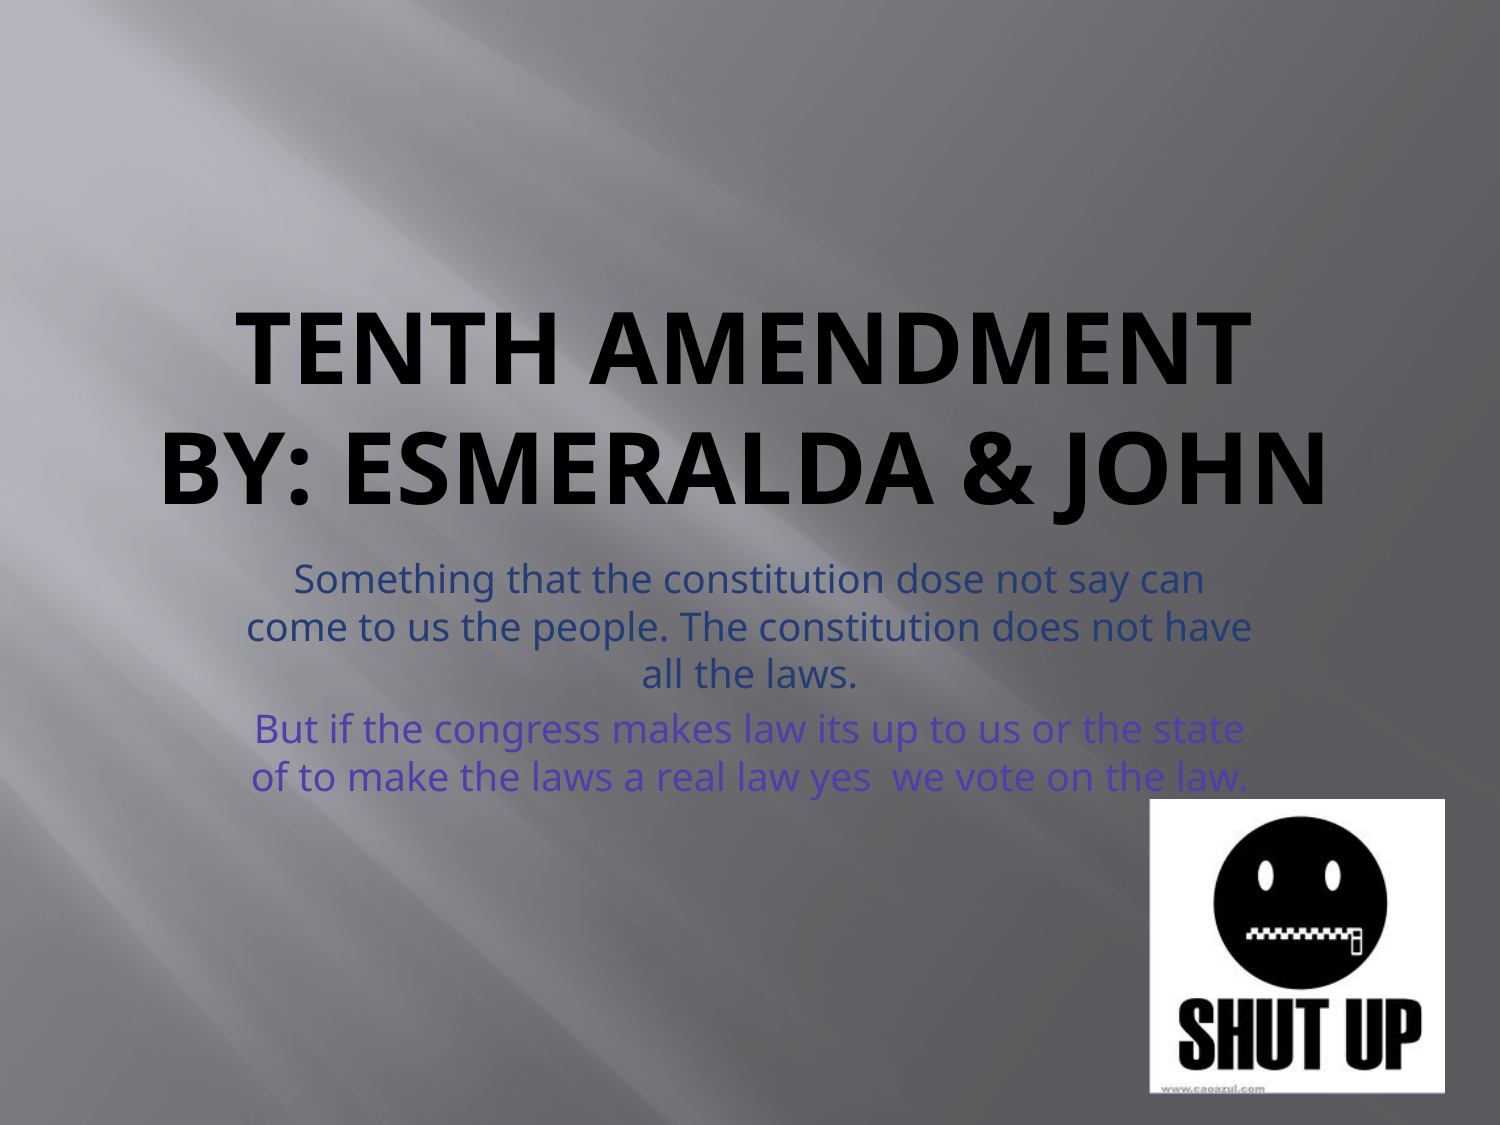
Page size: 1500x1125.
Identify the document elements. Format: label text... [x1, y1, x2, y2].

picture [1149, 799, 1445, 1094]
title Tenth amendment By: Esmeralda & John [69, 224, 1420, 525]
subtitle Something that the constitution dose not say can come to us the people. The constitution does not have all the laws. But if the congress makes law its up to us or the state of to make the laws a real law yes we vote on the law. [225, 546, 1275, 834]
